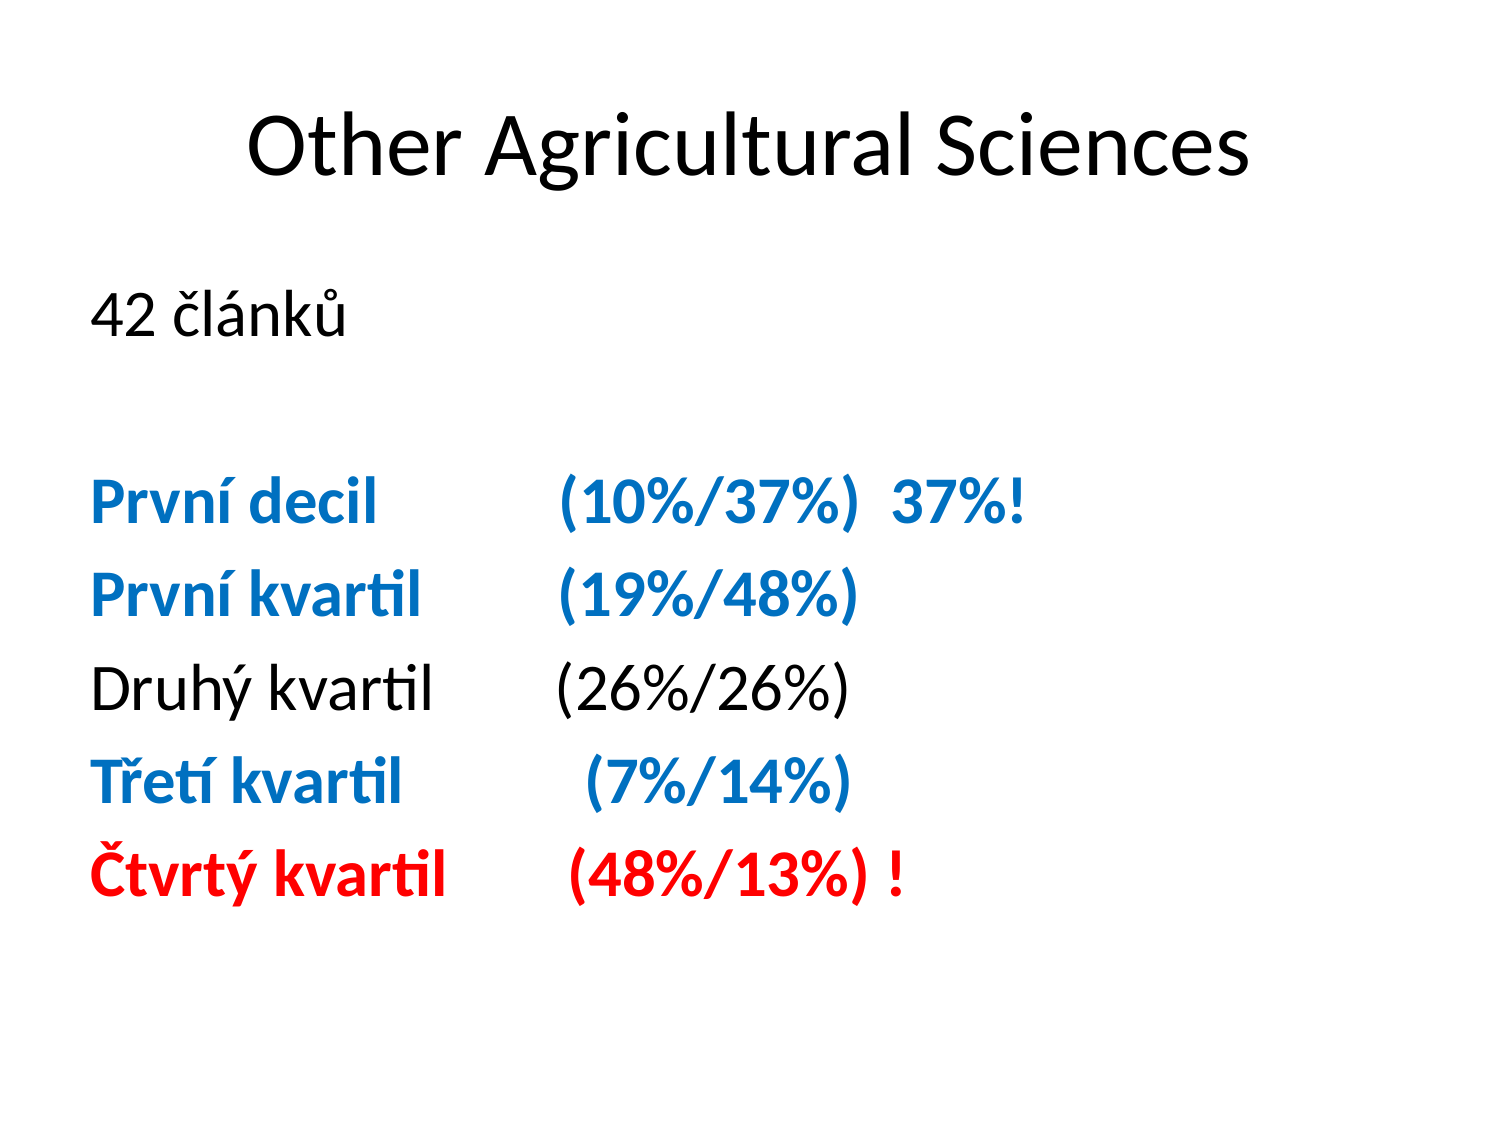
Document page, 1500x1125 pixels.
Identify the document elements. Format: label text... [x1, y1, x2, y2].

list 42 článků První decil (10%/37%) 37%! První kvartil (19%/48%) Druhý kvartil (26%/26%) Třetí kvartil (7%/14%) Čtvrtý kvartil (48%/13%) ! [75, 262, 1425, 1005]
title Other Agricultural Sciences [75, 45, 1425, 233]
